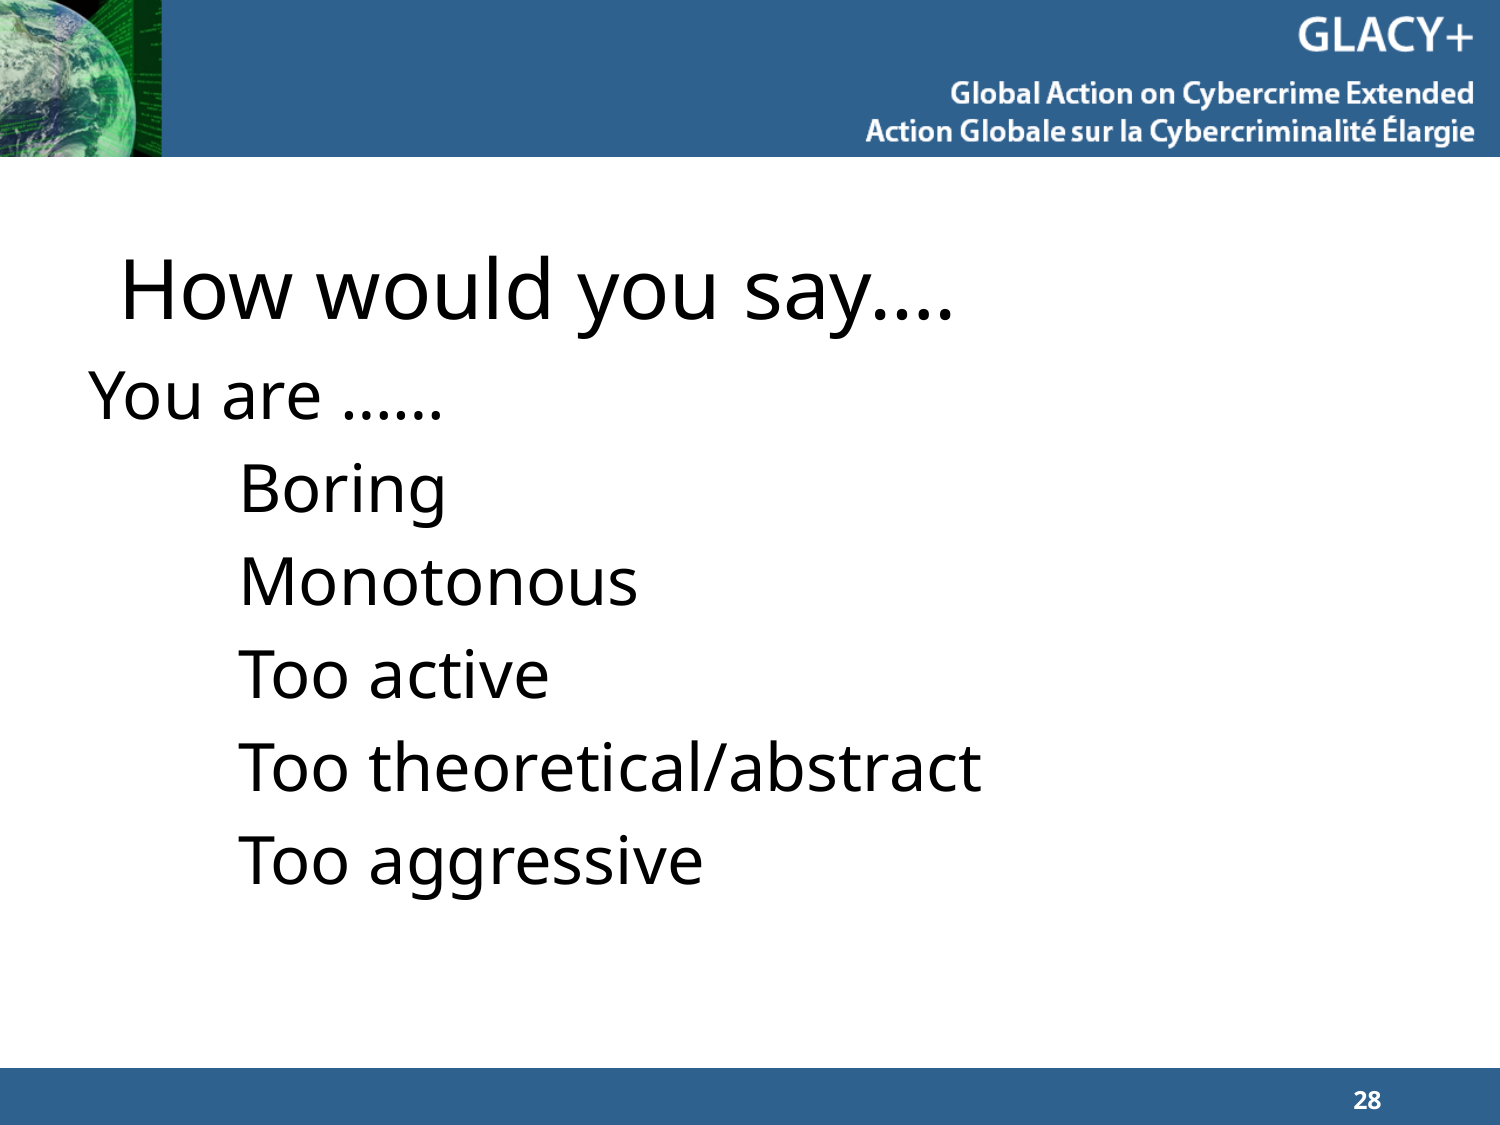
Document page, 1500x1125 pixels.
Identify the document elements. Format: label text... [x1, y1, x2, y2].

title How would you say…. [103, 197, 1397, 354]
picture [0, 0, 1500, 157]
slide_number 28 [1059, 1071, 1397, 1125]
list You are …… Boring Monotonous Too active Too theoretical/abstract Too aggressive [73, 354, 1432, 1028]
